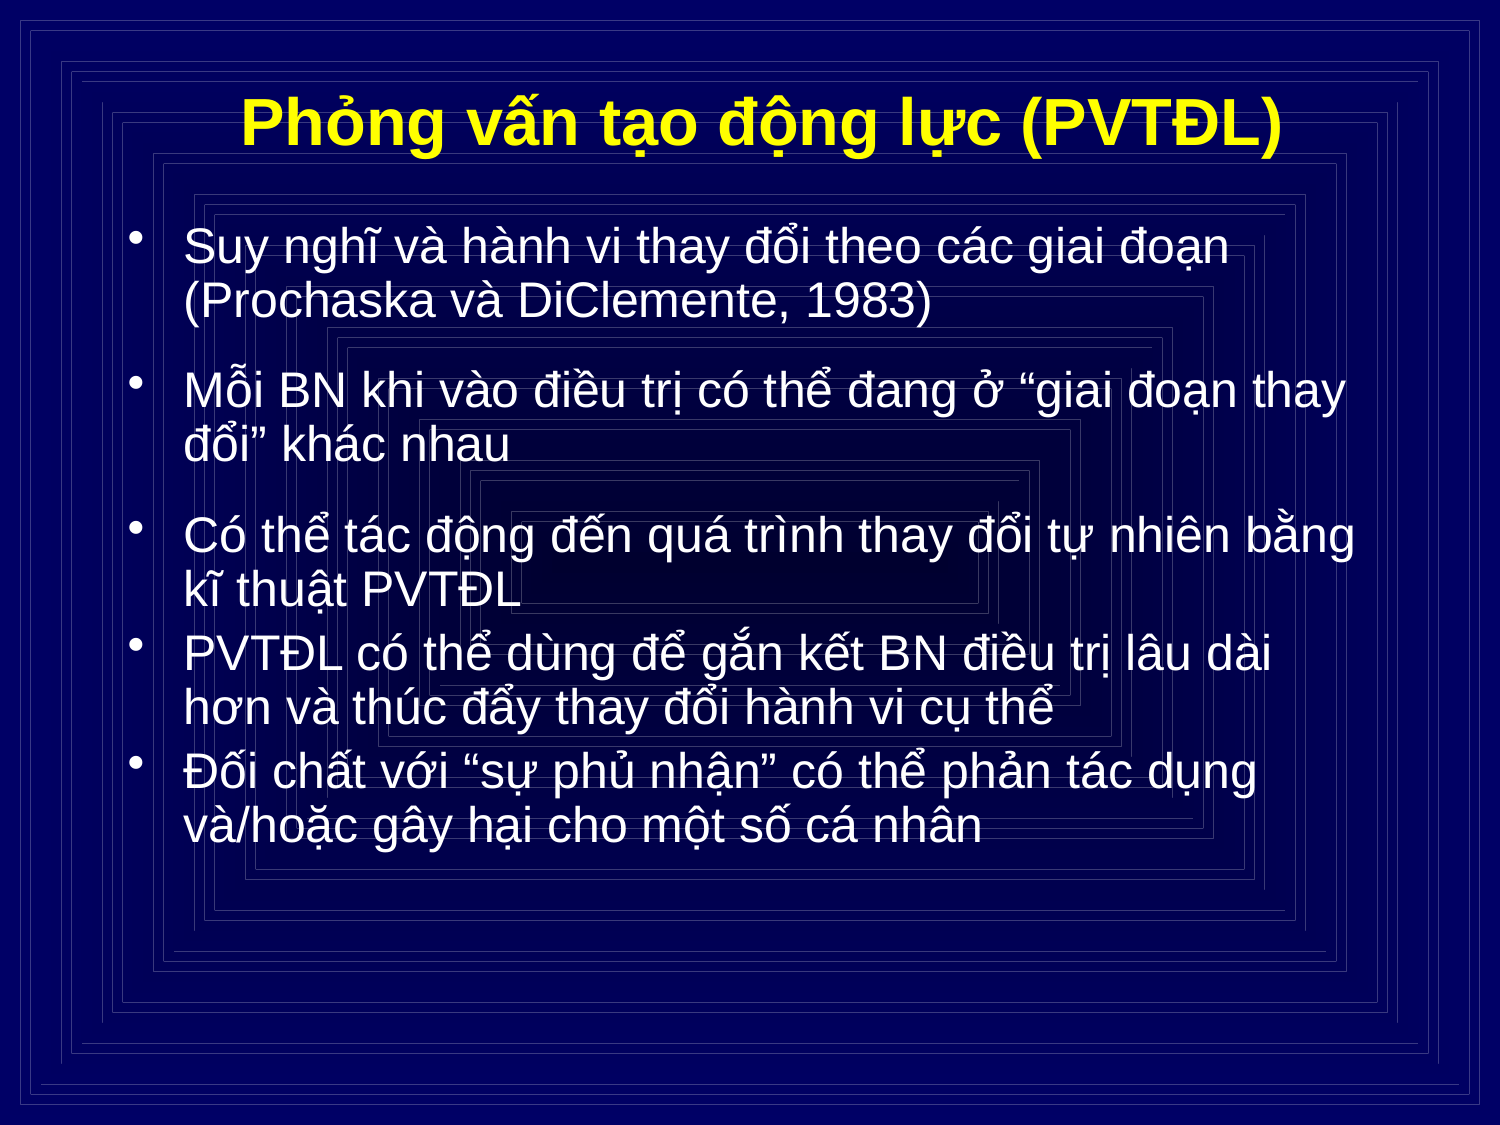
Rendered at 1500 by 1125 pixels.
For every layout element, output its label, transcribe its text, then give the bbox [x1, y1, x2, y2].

list Suy nghĩ và hành vi thay đổi theo các giai đoạn (Prochaska và DiClemente, 1983) Mỗi BN khi vào điều trị có thể đang ở “giai đoạn thay đổi” khác nhau Có thể tác động đến quá trình thay đổi tự nhiên bằng kĩ thuật PVTĐL PVTĐL có thể dùng để gắn kết BN điều trị lâu dài hơn và thúc đẩy thay đổi hành vi cụ thể Đối chất với “sự phủ nhận” có thể phản tác dụng và/hoặc gây hại cho một số cá nhân [112, 212, 1388, 888]
title Phỏng vấn tạo động lực (PVTĐL) [125, 24, 1400, 213]
